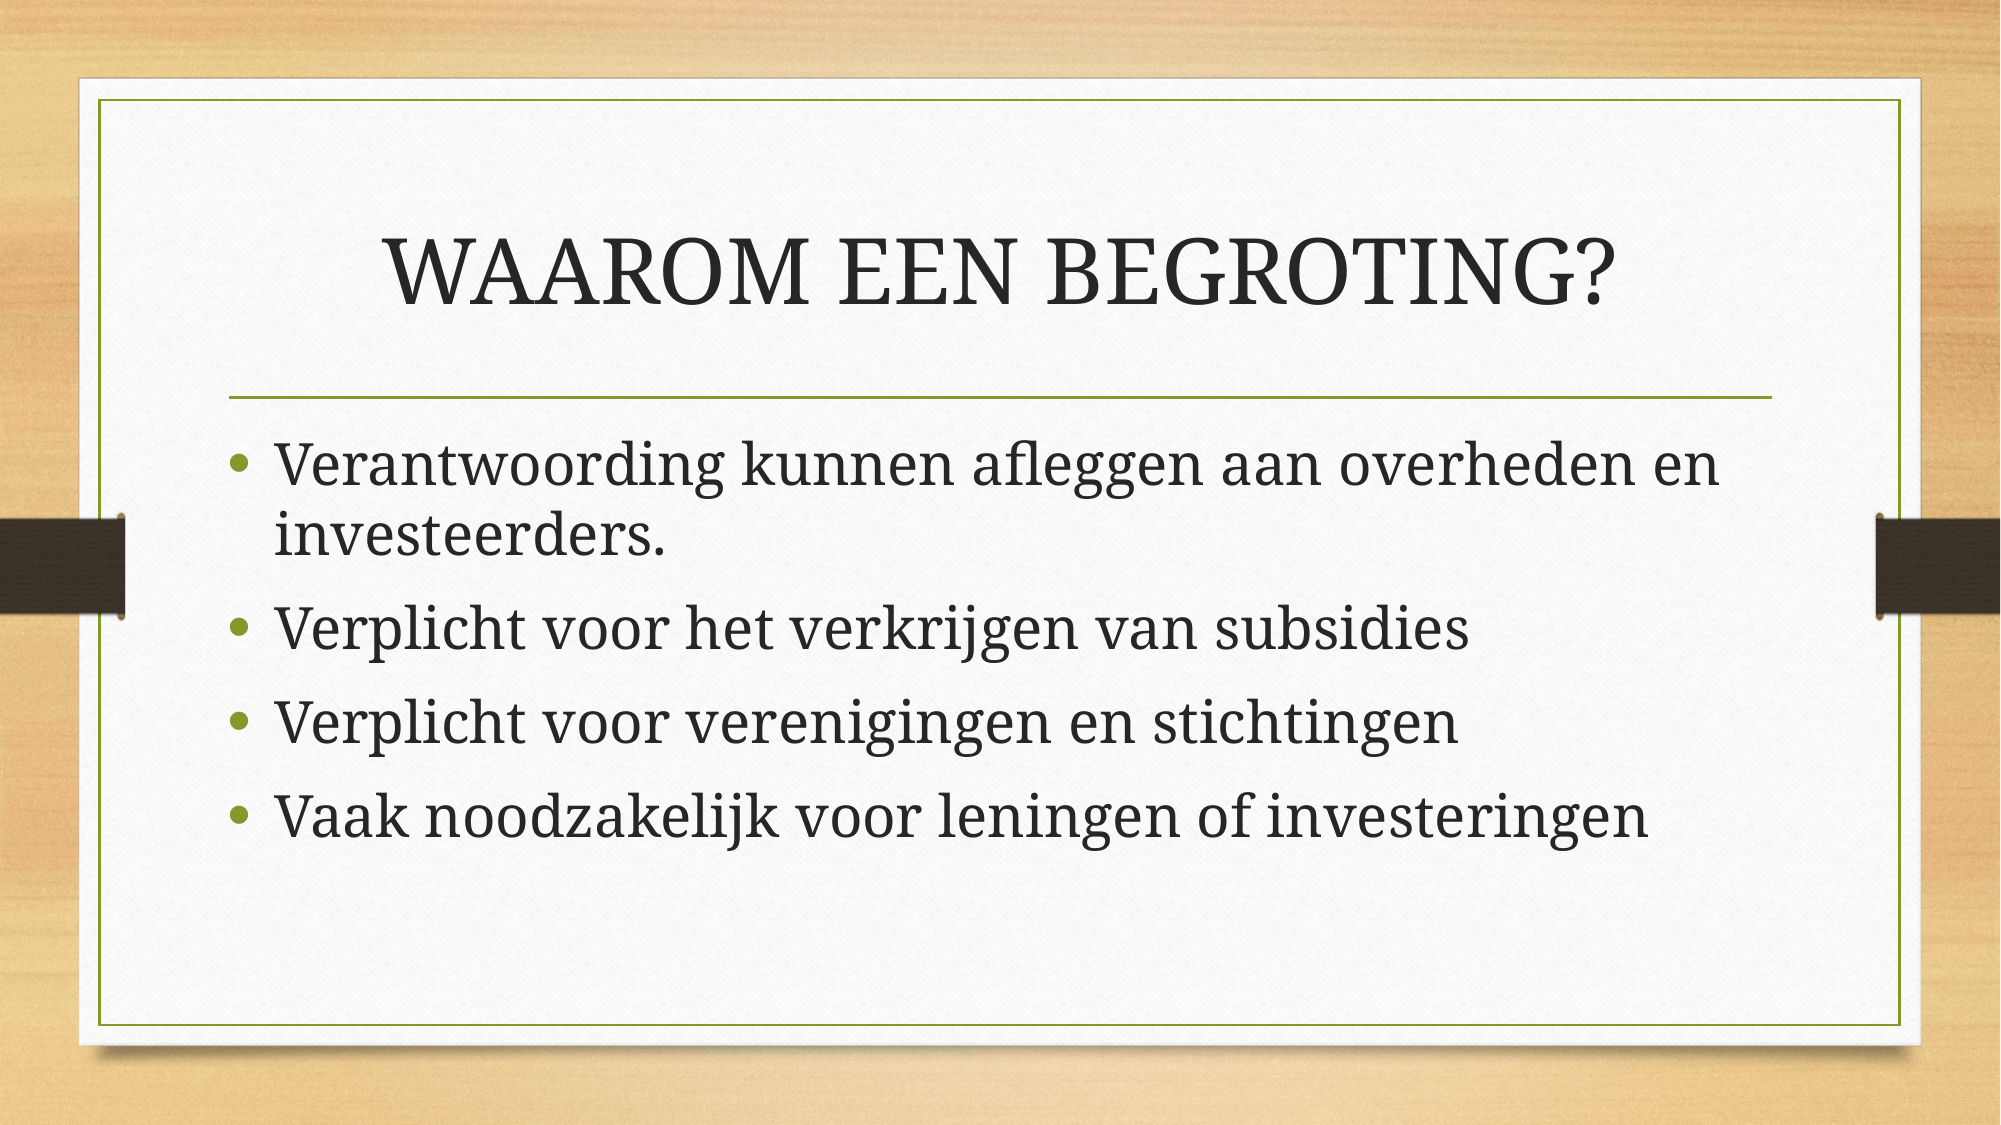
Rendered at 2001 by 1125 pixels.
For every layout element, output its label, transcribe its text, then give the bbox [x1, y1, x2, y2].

list Verantwoording kunnen afleggen aan overheden en investeerders. Verplicht voor het verkrijgen van subsidies Verplicht voor verenigingen en stichtingen Vaak noodzakelijk voor leningen of investeringen [212, 419, 1788, 964]
picture [0, 0, 2001, 1125]
title WAAROM EEN BEGROTING? [212, 161, 1788, 375]
